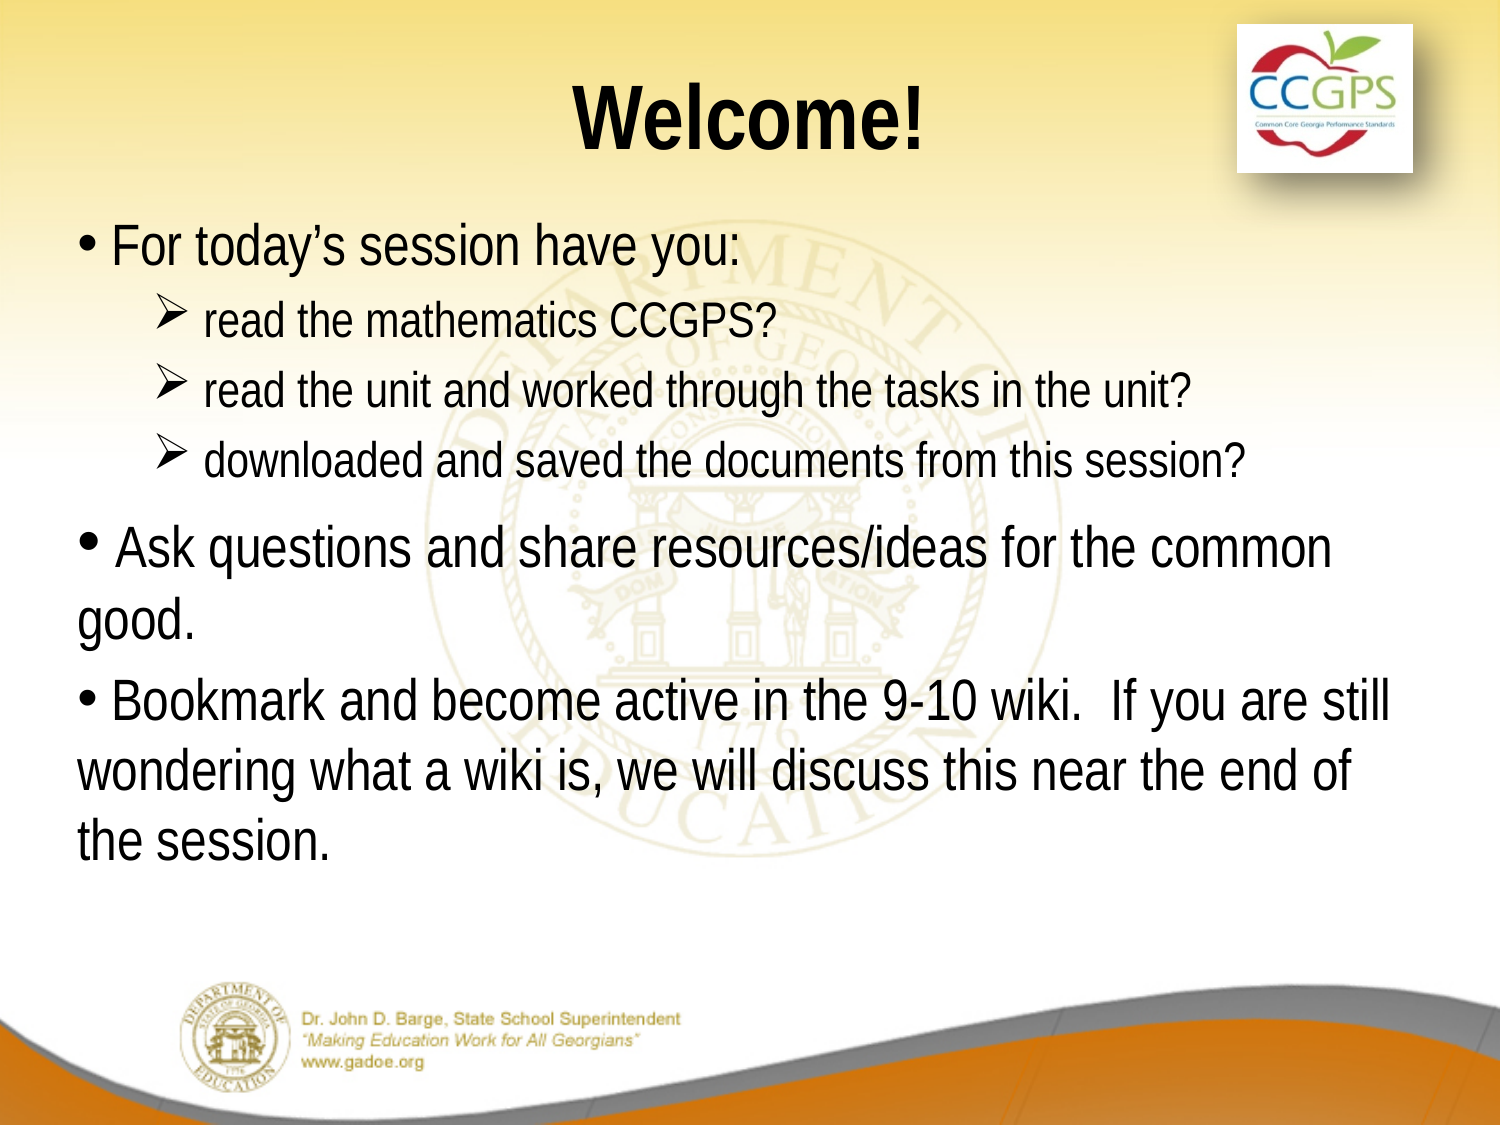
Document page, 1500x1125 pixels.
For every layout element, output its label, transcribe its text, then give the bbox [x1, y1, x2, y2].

picture [0, 0, 1500, 1125]
title Welcome! [112, 37, 1226, 188]
subtitle For today’s session have you: read the mathematics CCGPS? read the unit and worked through the tasks in the unit? downloaded and saved the documents from this session? Ask questions and share resources/ideas for the common good. Bookmark and become active in the 9-10 wiki. If you are still wondering what a wiki is, we will discuss this near the end of the session. [62, 199, 1438, 976]
